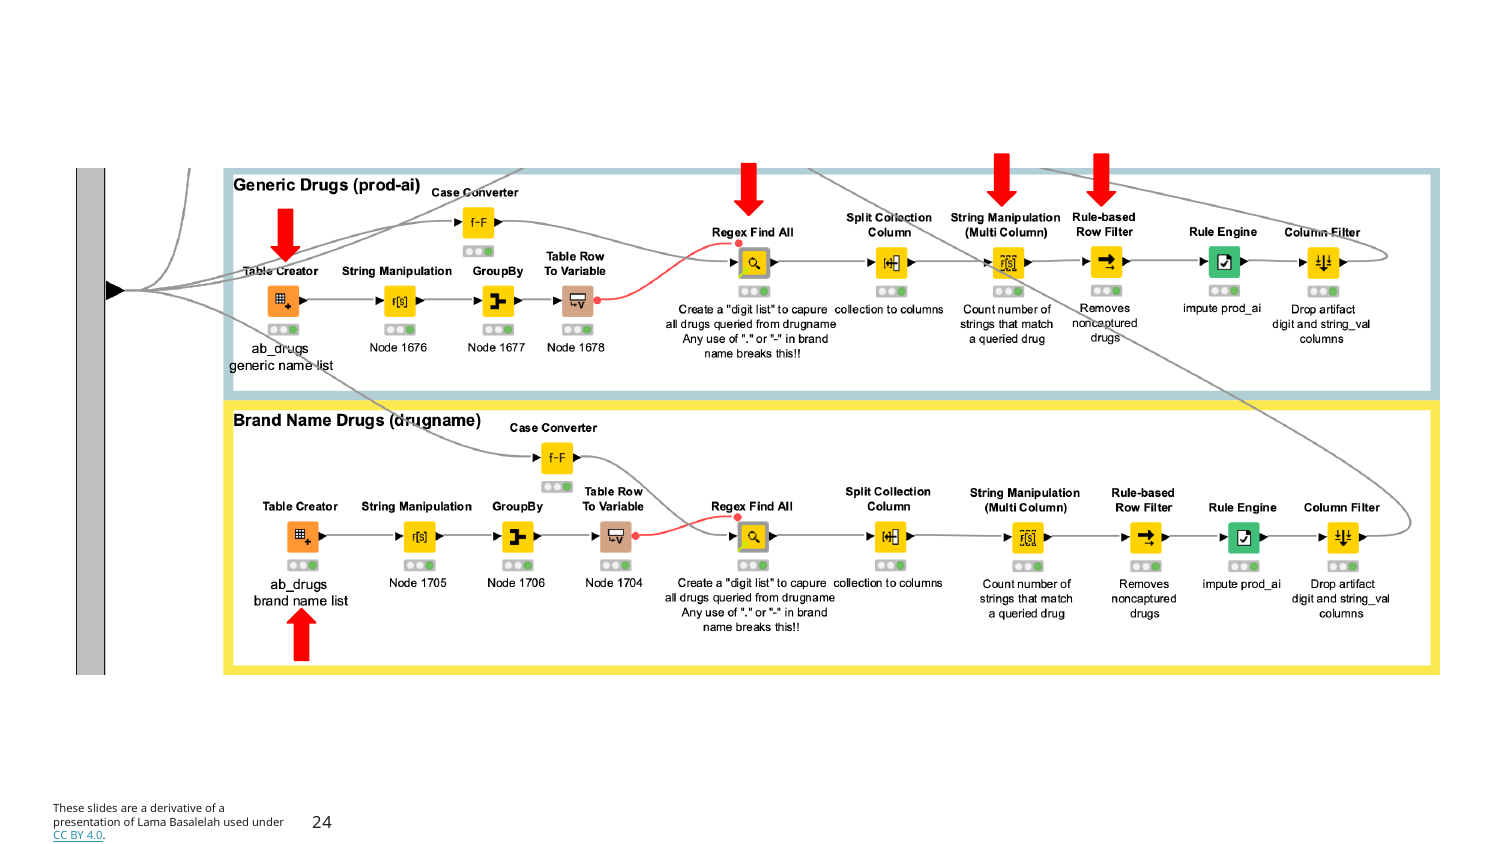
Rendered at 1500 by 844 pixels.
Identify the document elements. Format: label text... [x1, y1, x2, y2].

text_box [994, 154, 1009, 168]
slide_number 24 [305, 804, 401, 843]
text_box [741, 163, 756, 168]
text_box [1094, 154, 1109, 168]
picture [74, 168, 1440, 675]
